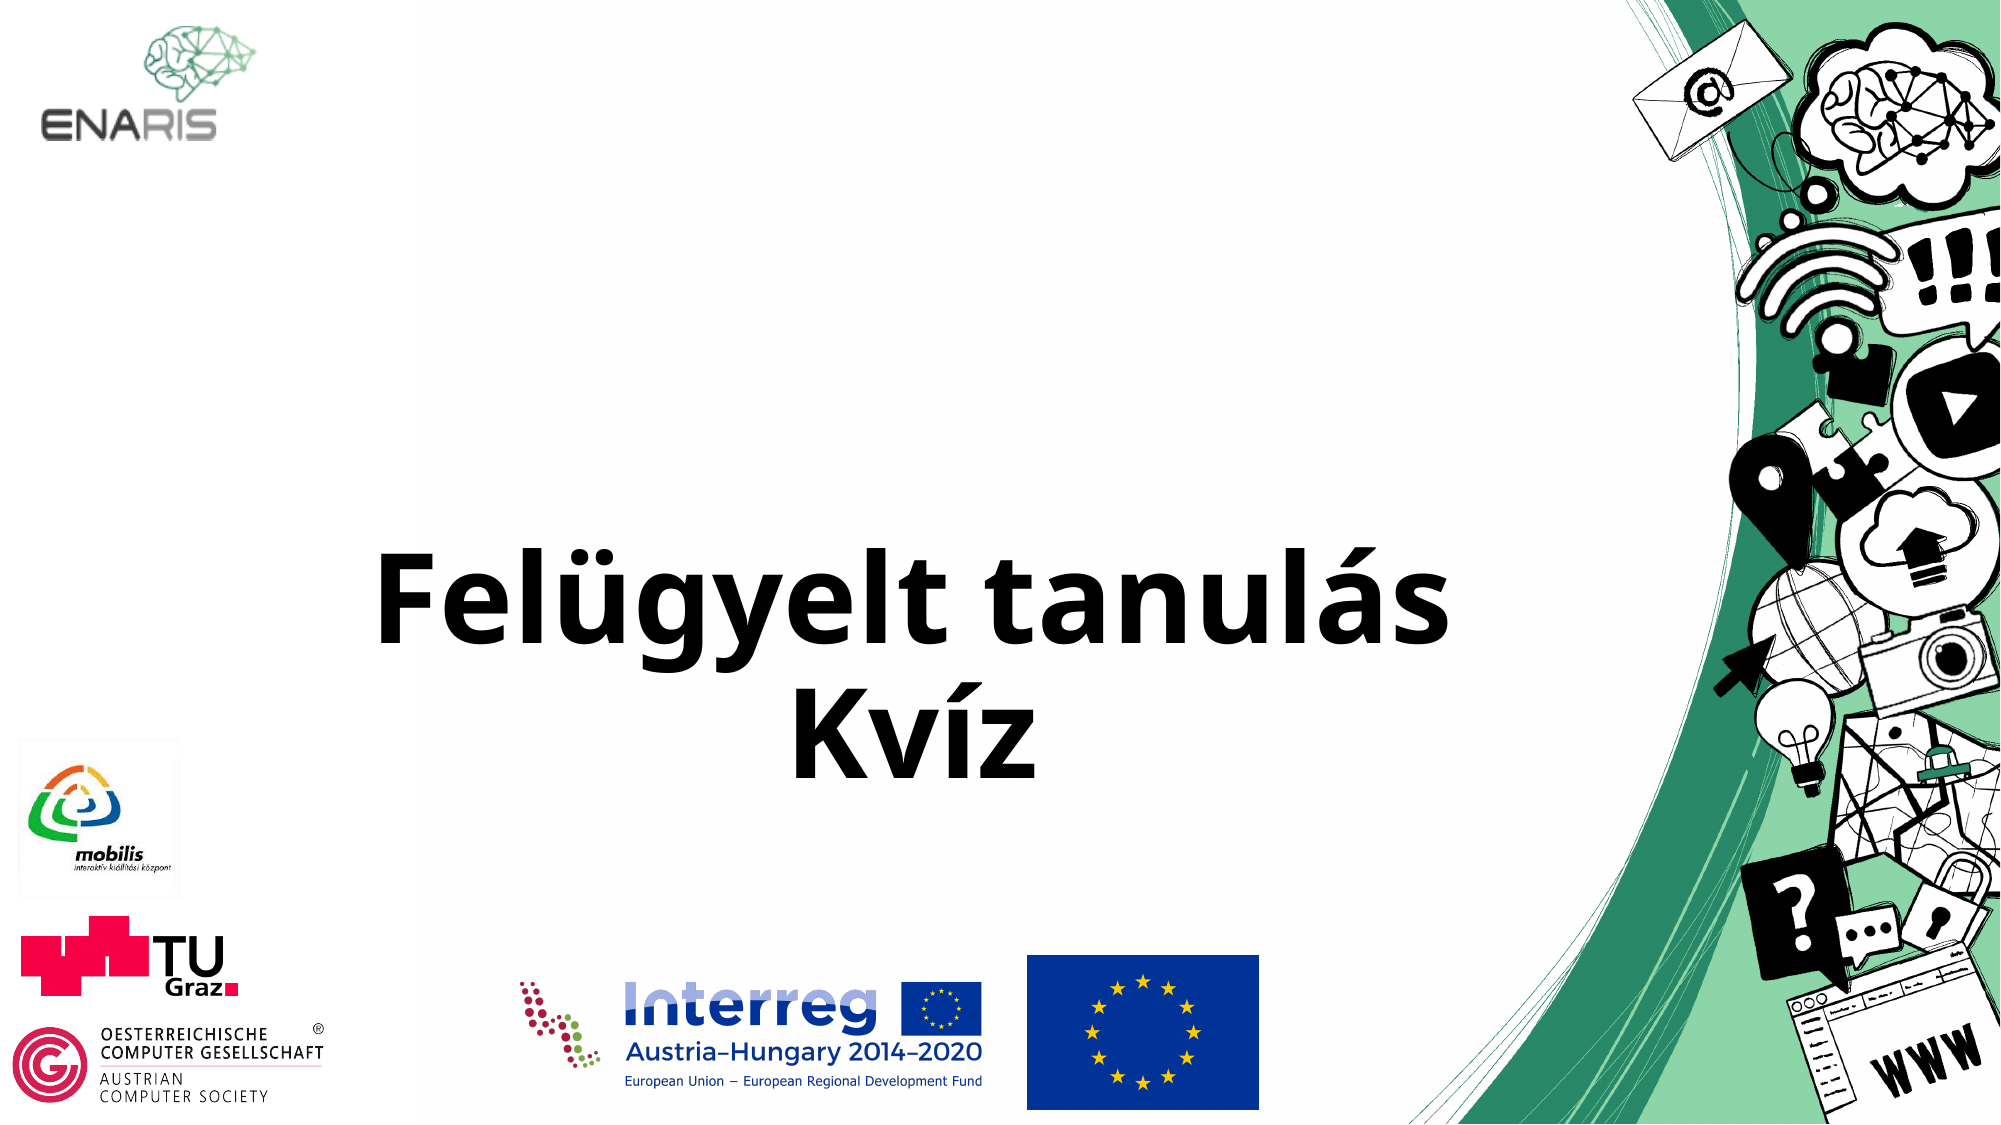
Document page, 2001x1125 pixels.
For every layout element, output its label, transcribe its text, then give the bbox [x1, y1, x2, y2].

title Felügyelt tanulás Kvíz [266, 228, 1559, 814]
picture [21, 916, 238, 996]
picture [18, 738, 180, 899]
picture [12, 1023, 324, 1103]
picture [41, 26, 258, 141]
picture [414, 0, 2001, 1124]
